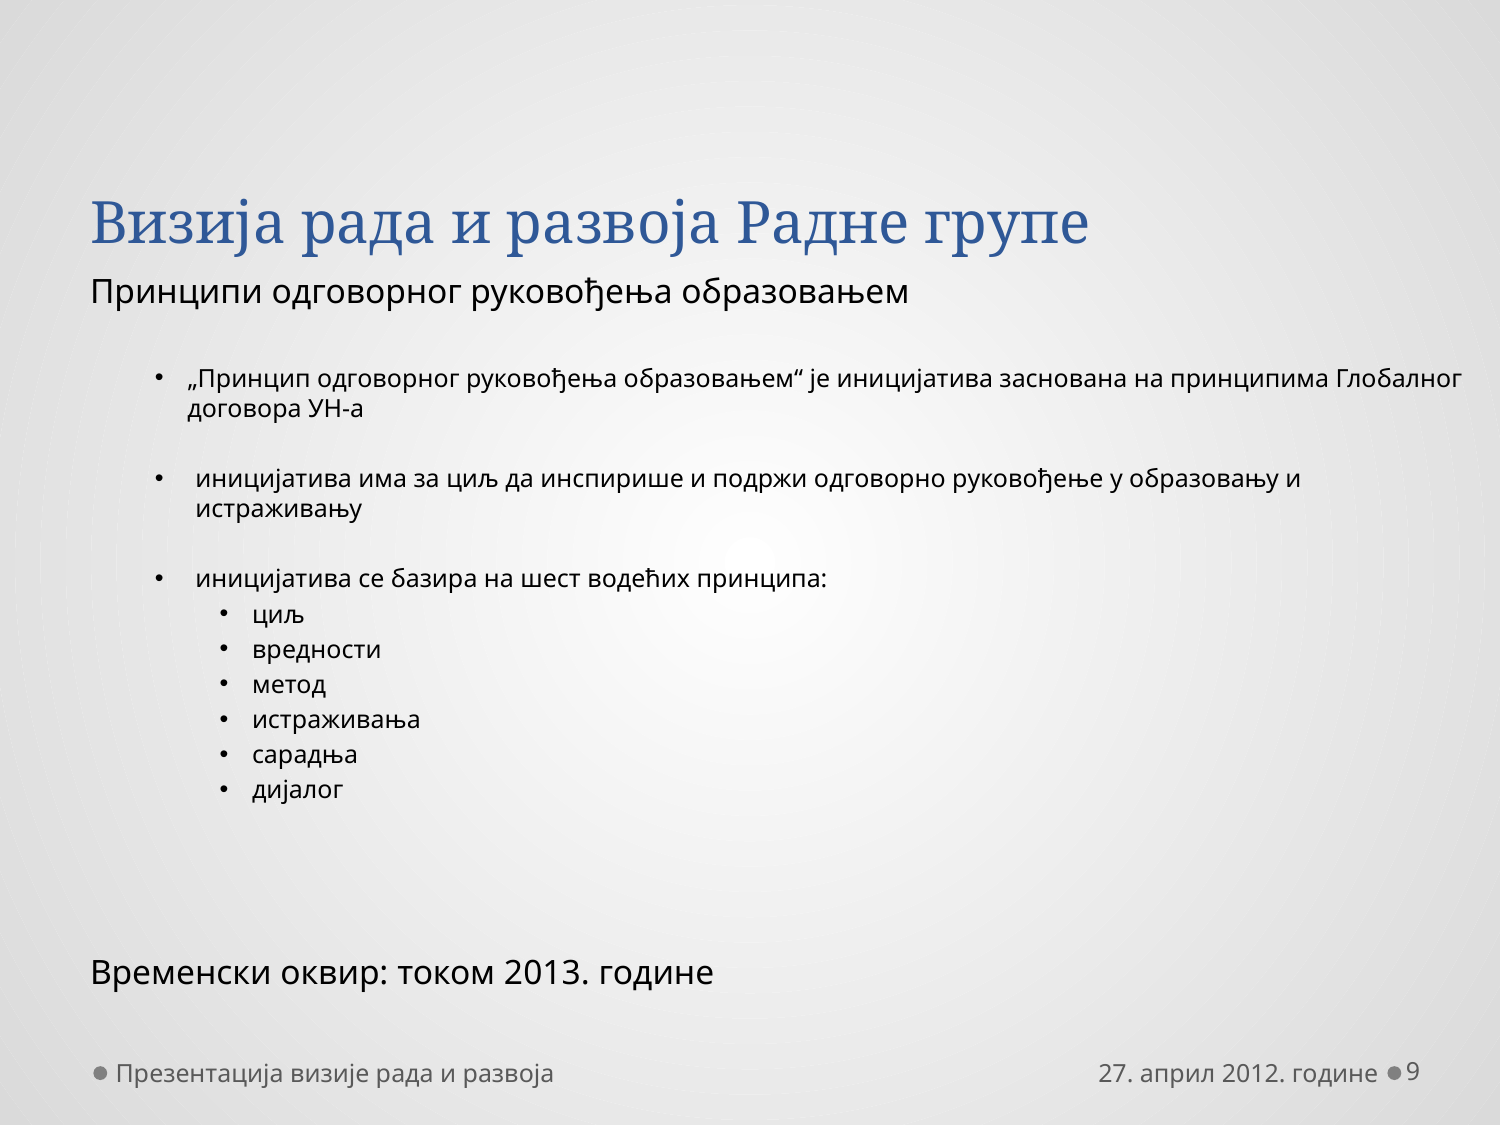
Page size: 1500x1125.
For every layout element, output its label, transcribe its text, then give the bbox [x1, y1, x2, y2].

title Визија рада и развоја Радне групе [75, 0, 1425, 262]
slide_number 9 [1401, 1042, 1494, 1103]
list Принципи одговорног руковођења образовањем „Принцип одговорног руковођења образовањем“ је иницијатива заснована на принципима Глобалног договора УН-а иницијатива има за циљ да инспирише и подржи одговорно руковођење у образовању и истраживању иницијатива се базира на шест водећих принципа: циљ вредности метод истраживања сарадња дијалог Временски оквир: током 2013. године [75, 262, 1483, 1005]
slide_number 27. април 2012. године [1043, 1042, 1386, 1103]
footer Презентација визије рада и развоја [108, 1042, 632, 1103]
